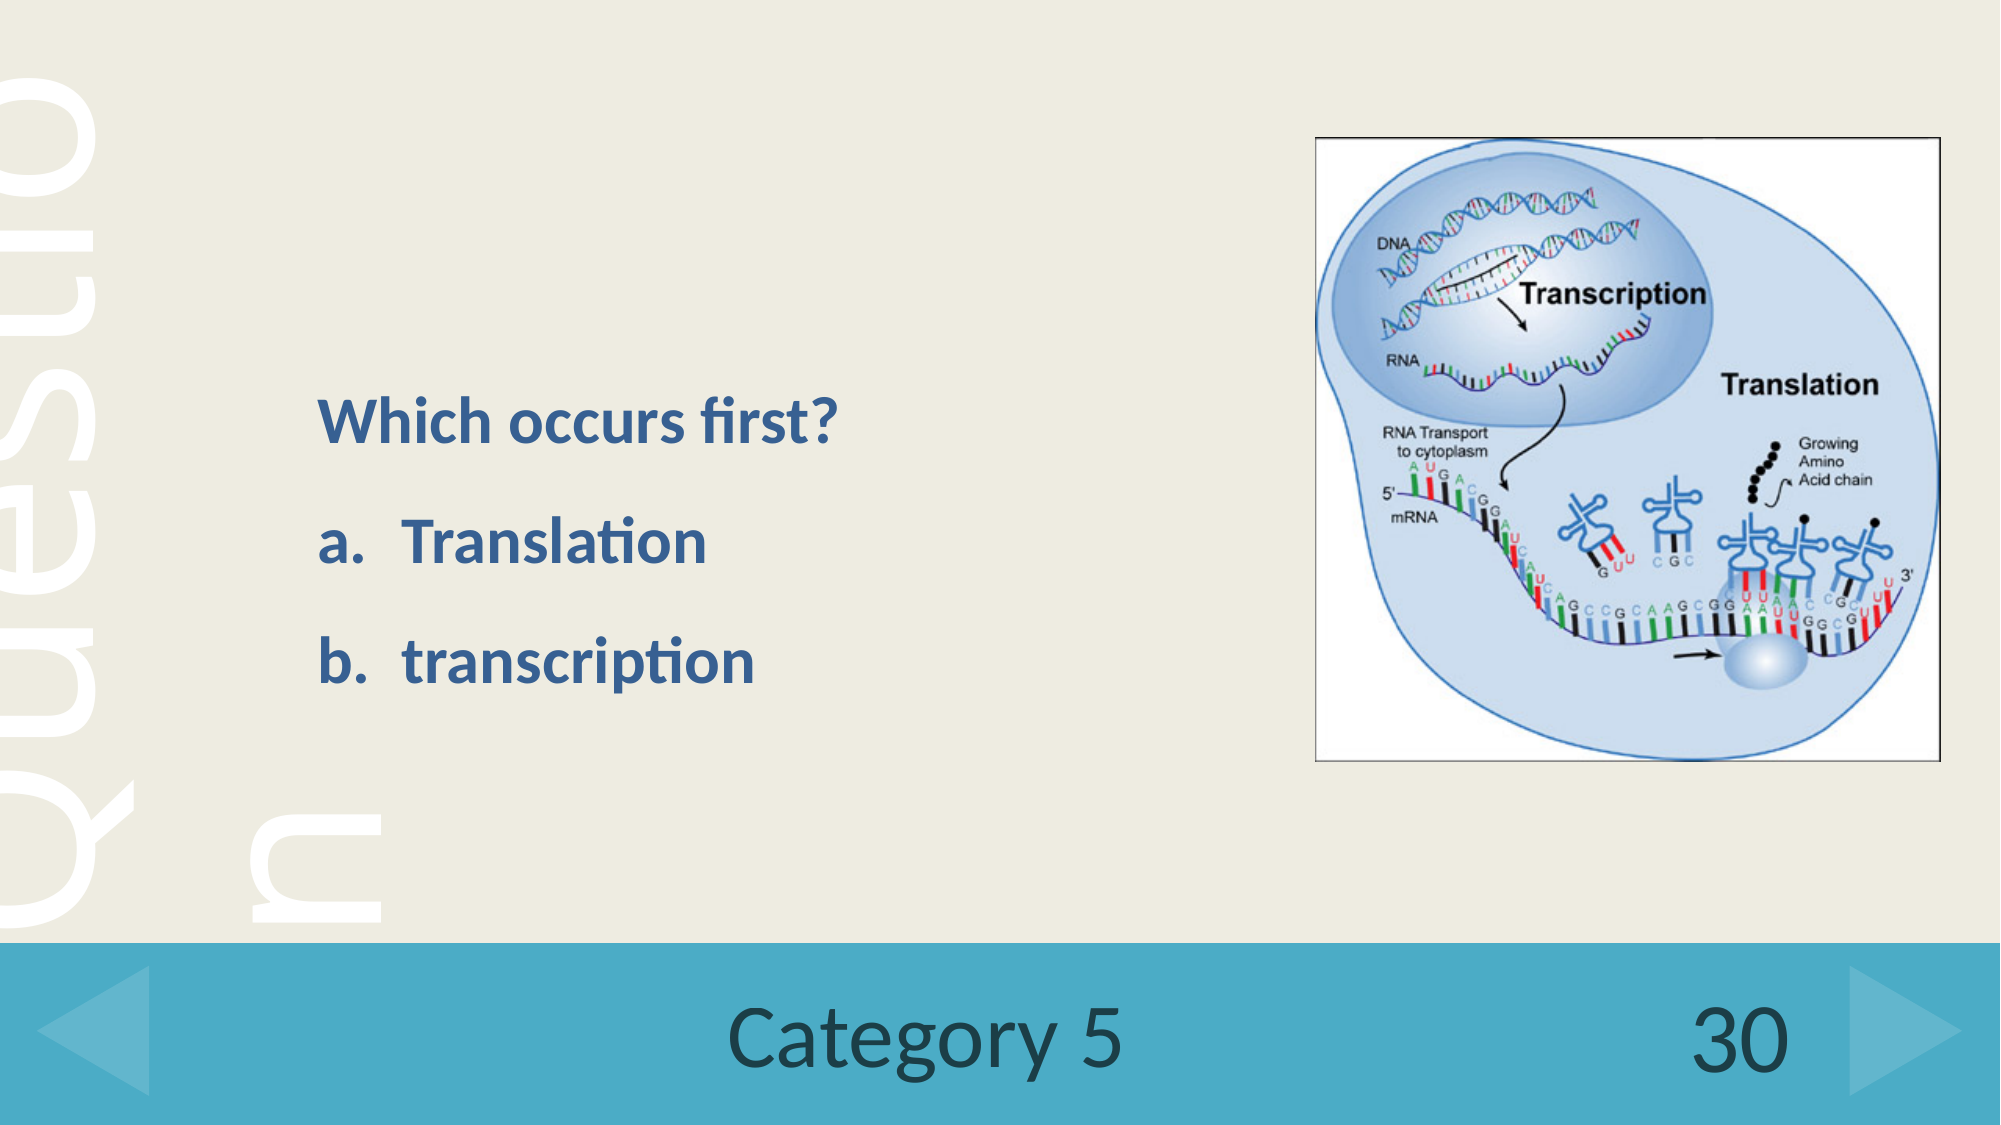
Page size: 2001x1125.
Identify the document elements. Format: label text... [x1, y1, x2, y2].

title Category 5 [26, 937, 1827, 1125]
list Which occurs first? Translation transcription [302, 161, 1881, 874]
picture [1315, 136, 1941, 763]
